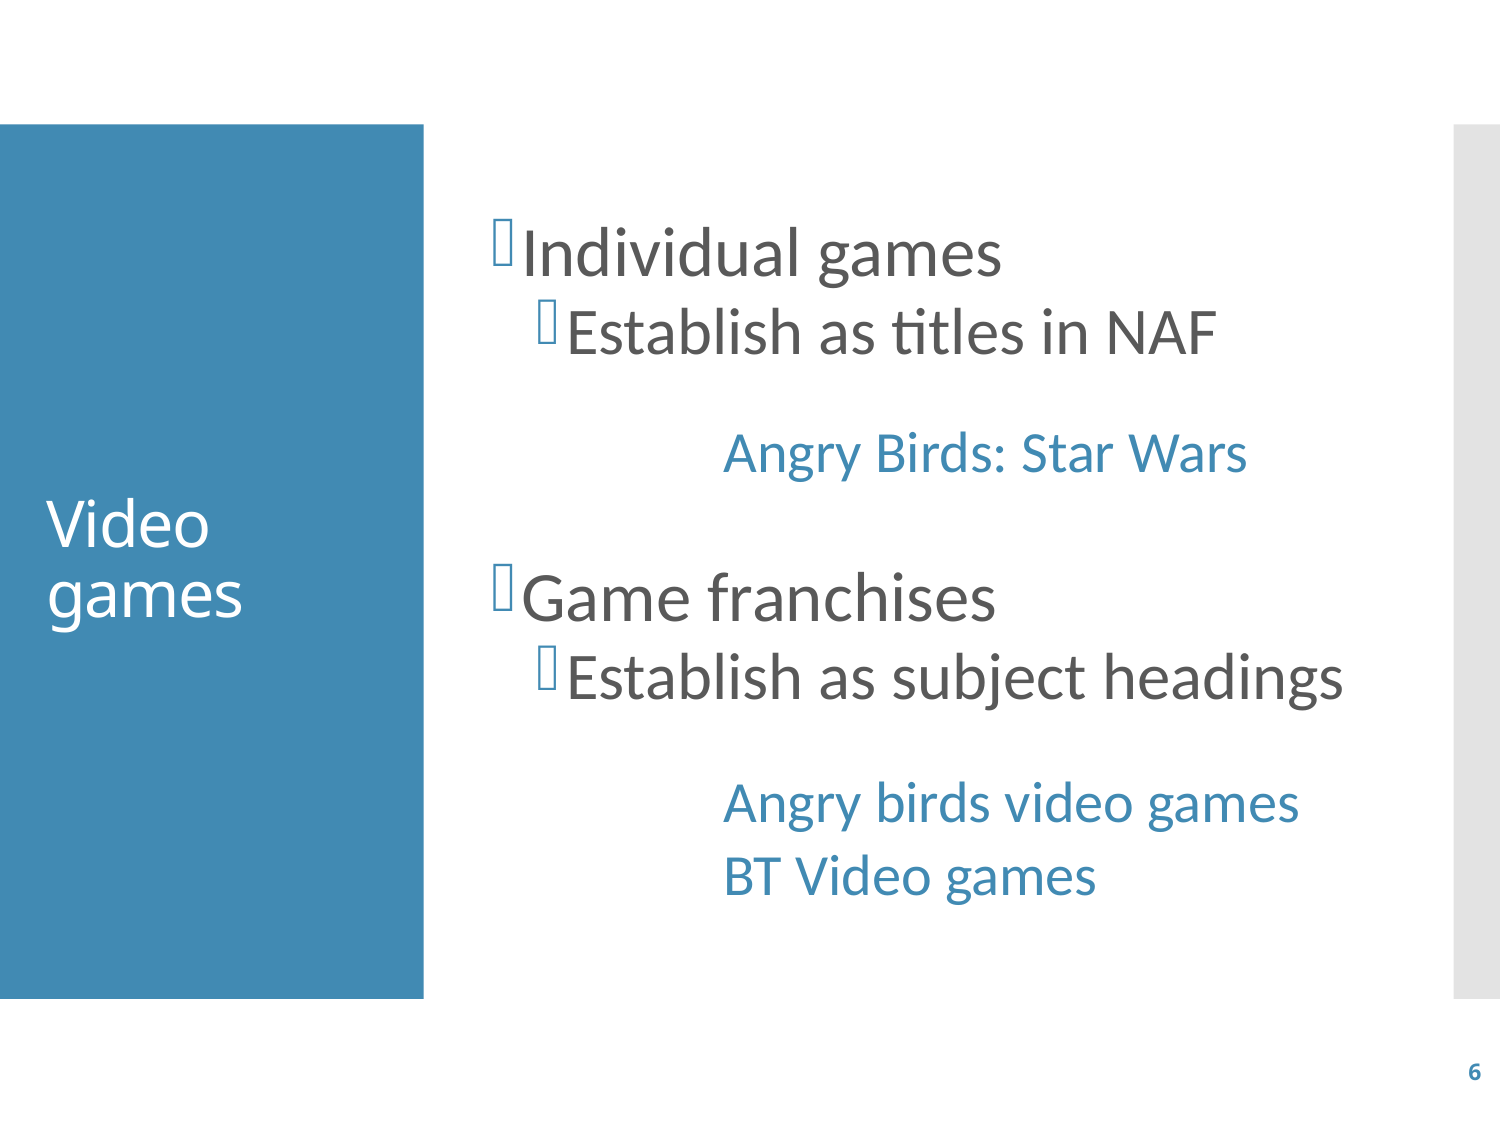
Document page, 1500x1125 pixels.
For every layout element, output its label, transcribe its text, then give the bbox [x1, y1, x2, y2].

title Video games [31, 184, 394, 940]
list Individual games Establish as titles in NAF Angry Birds: Star Wars Game franchises Establish as subject headings Angry birds video games BT Video games [476, 141, 1376, 982]
slide_number 6 [1308, 1042, 1497, 1103]
